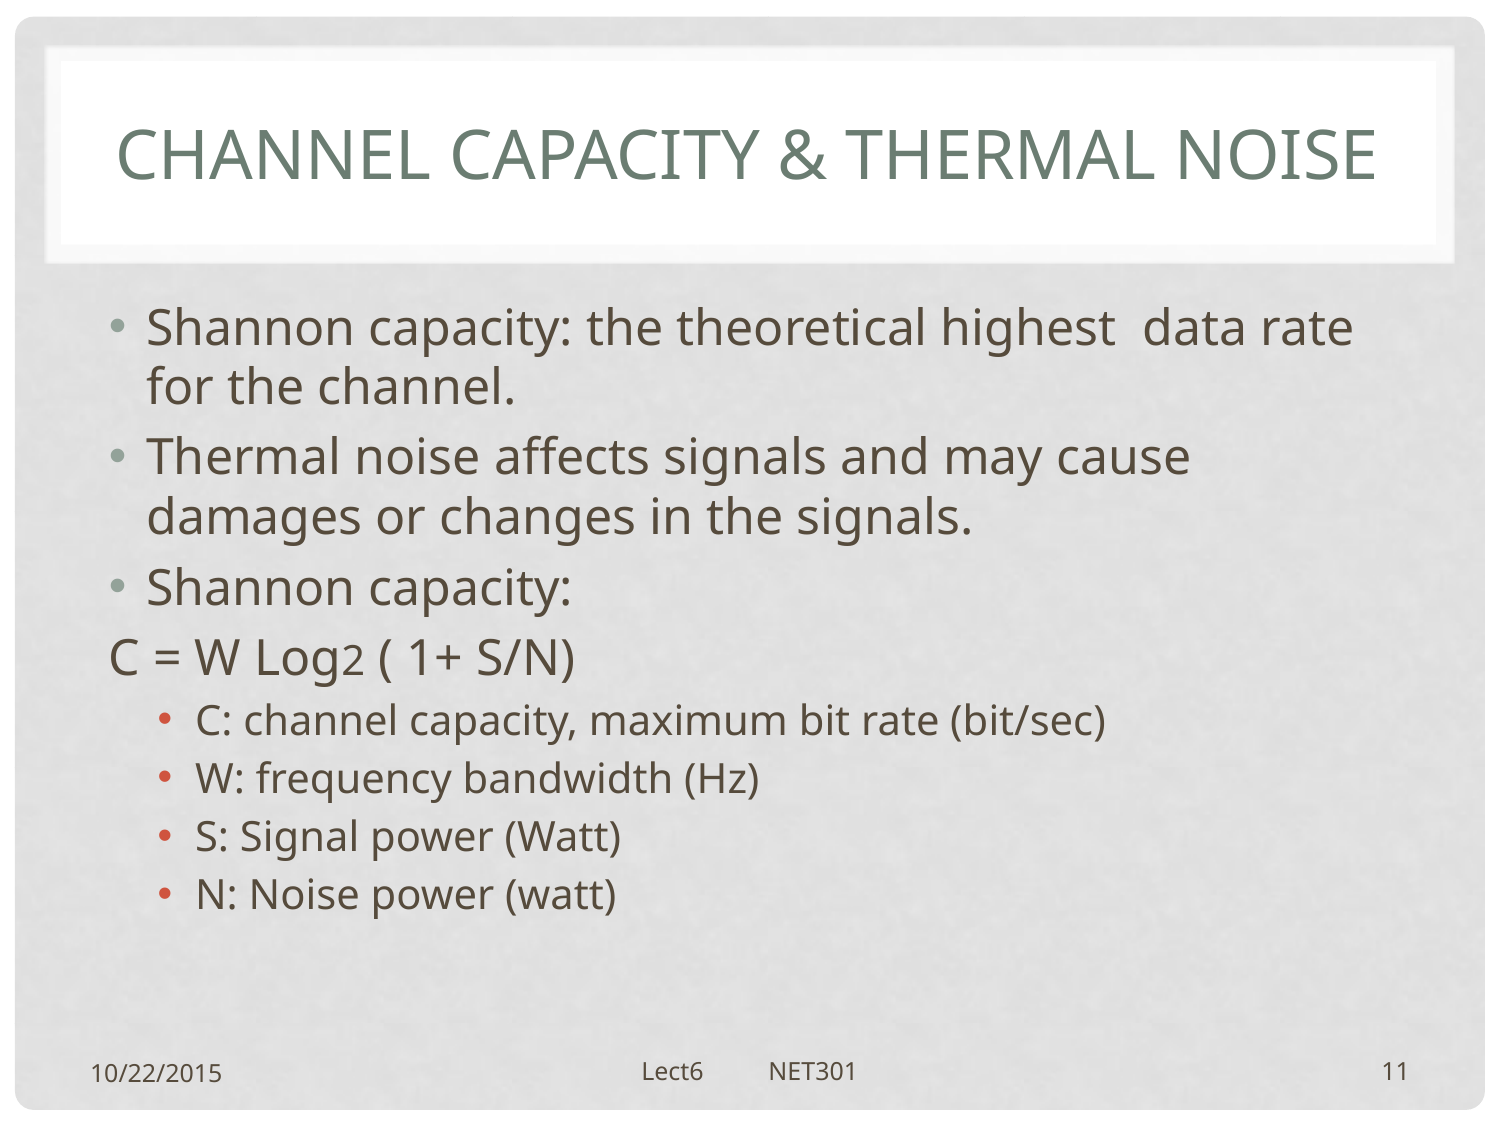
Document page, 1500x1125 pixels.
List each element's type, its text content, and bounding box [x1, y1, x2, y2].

slide_number 11 [1074, 1042, 1425, 1103]
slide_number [75, 1042, 425, 1103]
footer Lect6 NET301 [512, 1042, 988, 1103]
list Shannon capacity: the theoretical highest data rate for the channel. Thermal noise affects signals and may cause damages or changes in the signals. Shannon capacity: C = W Log2 ( 1+ S/N) C: channel capacity, maximum bit rate (bit/sec) W: frequency bandwidth (Hz) S: Signal power (Watt) N: Noise power (watt) [75, 287, 1425, 1005]
title Channel capacity & thermal Noise [69, 66, 1425, 238]
